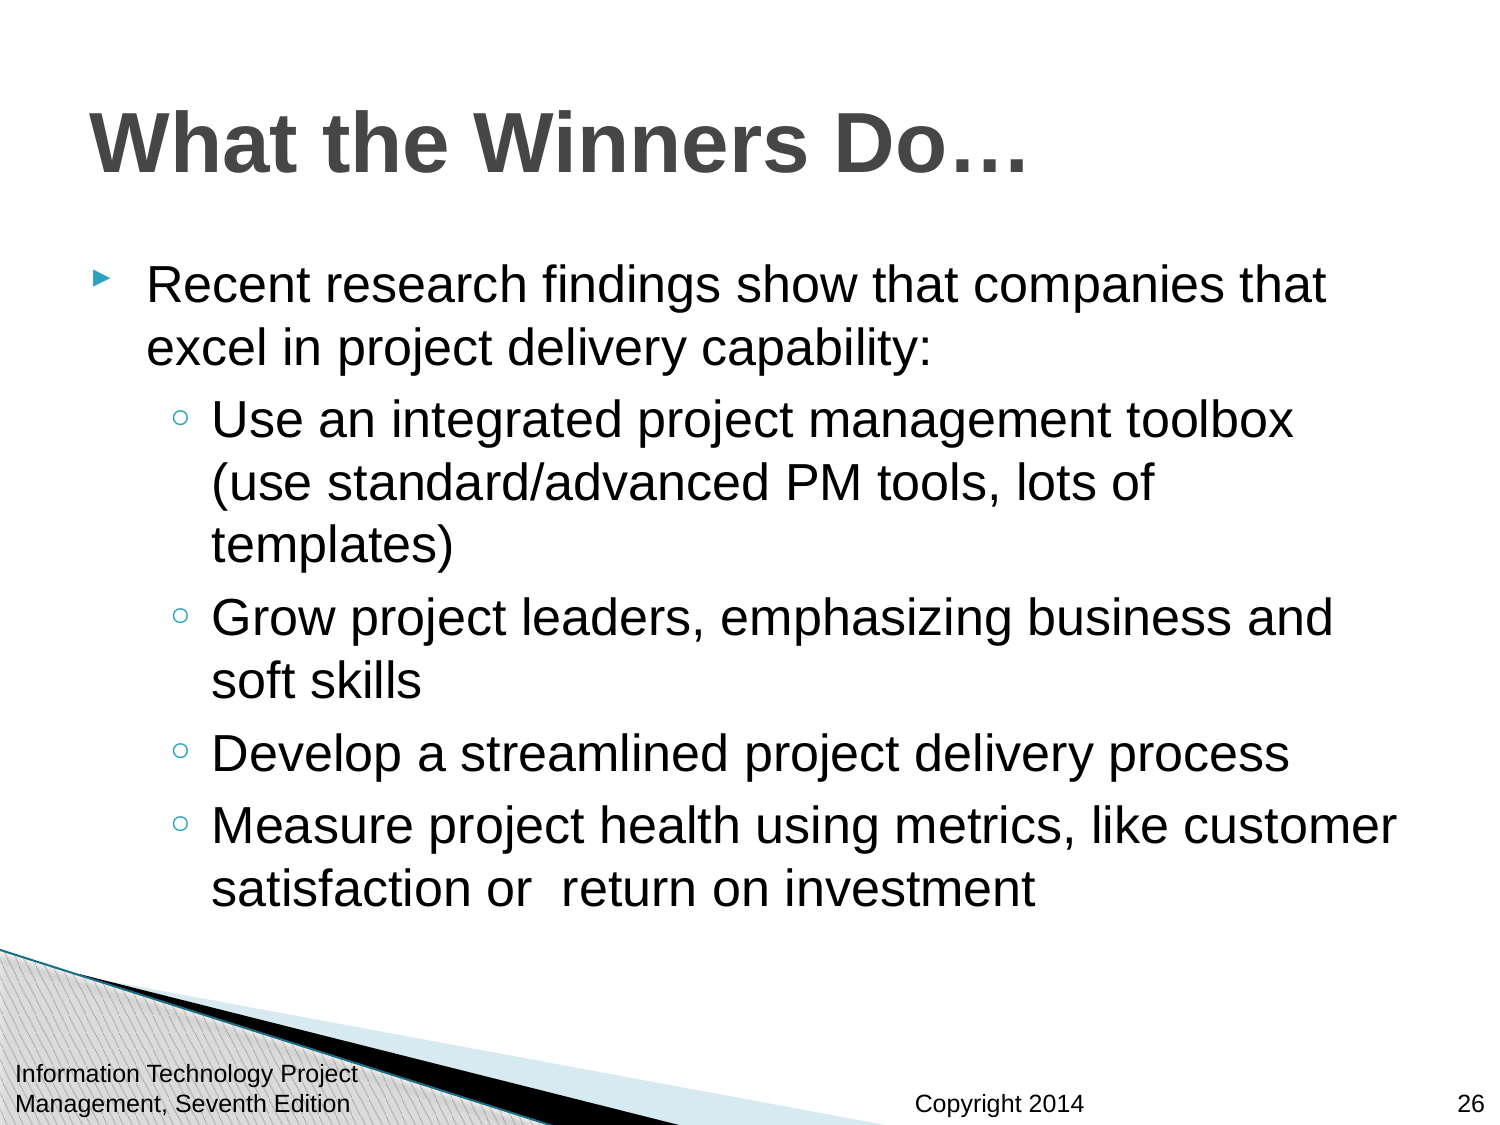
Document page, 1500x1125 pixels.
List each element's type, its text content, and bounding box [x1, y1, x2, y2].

title What the Winners Do… [75, 45, 1425, 233]
list Recent research findings show that companies that excel in project delivery capability: Use an integrated project management toolbox (use standard/advanced PM tools, lots of templates) Grow project leaders, emphasizing business and soft skills Develop a streamlined project delivery process Measure project health using metrics, like customer satisfaction or return on investment [74, 242, 1426, 986]
footer Information Technology Project Management, Seventh Edition [0, 1065, 425, 1125]
slide_number 26 [1408, 1065, 1500, 1125]
